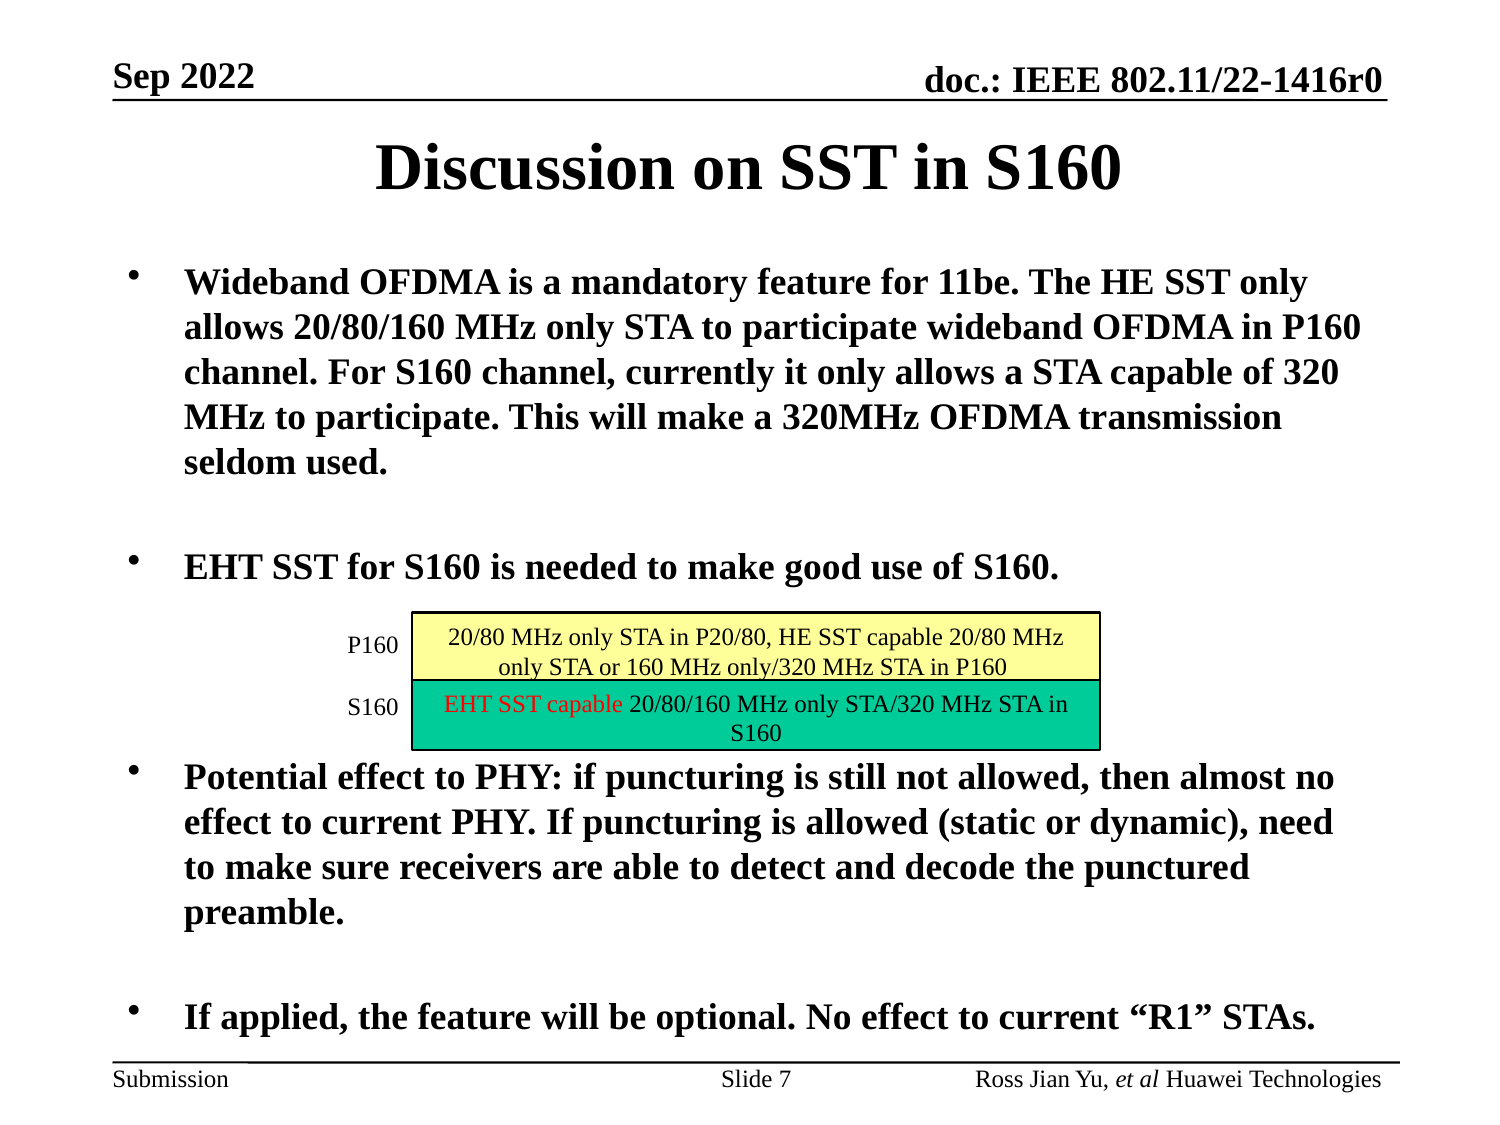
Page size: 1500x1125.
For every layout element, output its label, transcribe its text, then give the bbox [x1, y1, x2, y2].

text_box EHT SST capable 20/80/160 MHz only STA/320 MHz STA in S160 [412, 679, 1100, 750]
slide_number Slide 7 [712, 1061, 800, 1093]
list Wideband OFDMA is a mandatory feature for 11be. The HE SST only allows 20/80/160 MHz only STA to participate wideband OFDMA in P160 channel. For S160 channel, currently it only allows a STA capable of 320 MHz to participate. This will make a 320MHz OFDMA transmission seldom used. EHT SST for S160 is needed to make good use of S160. Potential effect to PHY: if puncturing is still not allowed, then almost no effect to current PHY. If puncturing is allowed (static or dynamic), need to make sure receivers are able to detect and decode the punctured preamble. If applied, the feature will be optional. No effect to current “R1” STAs. [112, 249, 1388, 1093]
title Discussion on SST in S160 [112, 112, 1388, 213]
text_box S160 [332, 683, 414, 729]
text_box 20/80 MHz only STA in P20/80, HE SST capable 20/80 MHz only STA or 160 MHz only/320 MHz STA in P160 [412, 612, 1100, 679]
text_box P160 [332, 620, 414, 666]
